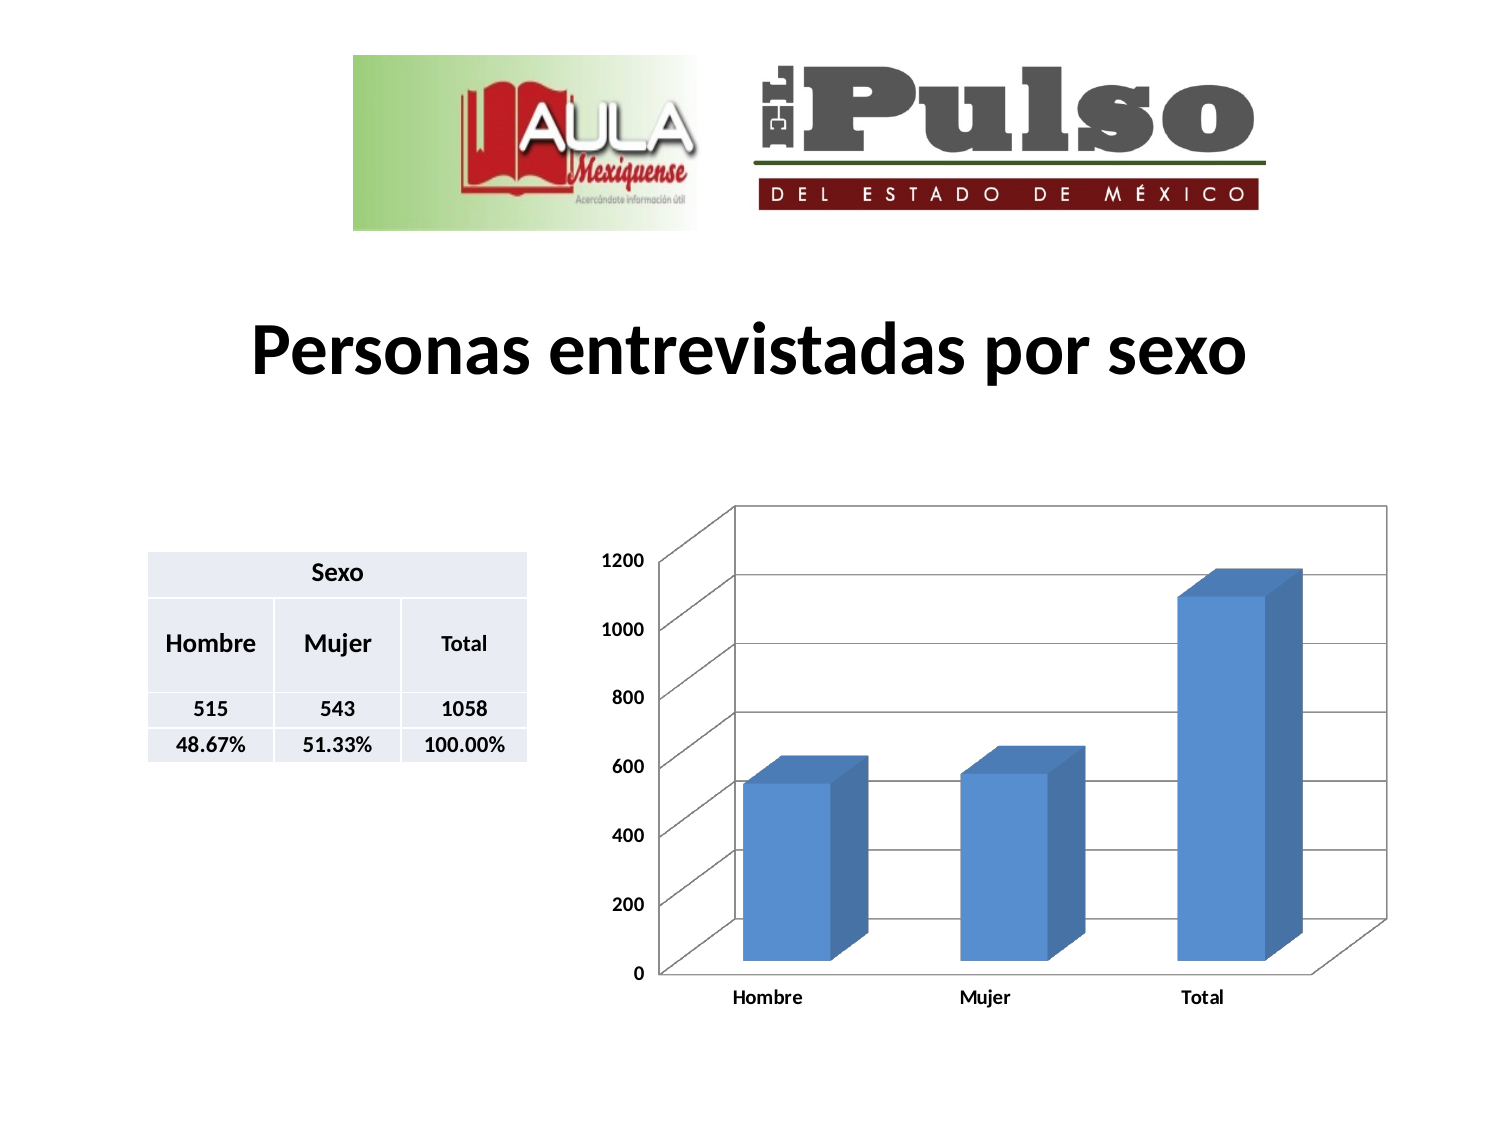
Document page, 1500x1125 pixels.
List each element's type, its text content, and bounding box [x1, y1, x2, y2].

table_cell 515 [148, 693, 273, 727]
table_cell 48.67% [148, 729, 273, 762]
table_cell Total [402, 599, 527, 692]
title Personas entrevistadas por sexo [75, 267, 1425, 423]
table_cell 1058 [402, 693, 527, 727]
picture [749, 54, 1266, 221]
chart [584, 491, 1405, 1024]
table_cell 100.00% [402, 729, 527, 762]
picture [352, 55, 703, 231]
table_cell Hombre [148, 599, 273, 692]
table_cell 543 [275, 693, 400, 727]
table_cell Mujer [275, 599, 400, 692]
table_cell 51.33% [275, 729, 400, 762]
table_header Sexo [148, 552, 527, 597]
